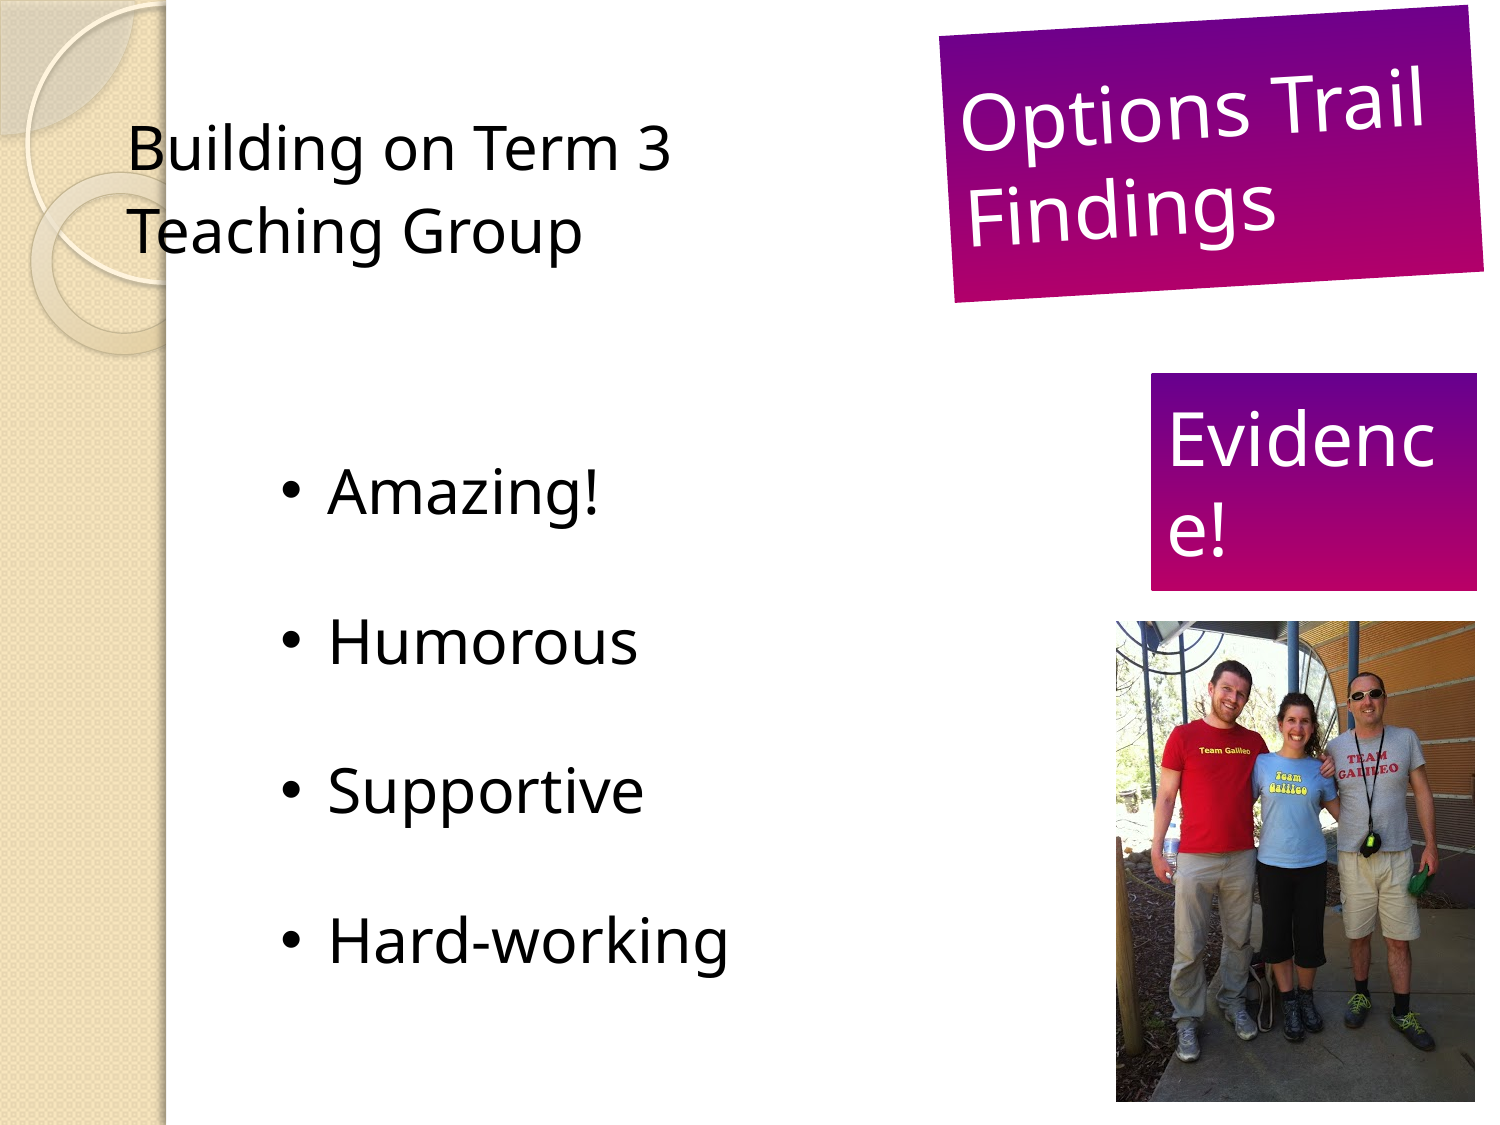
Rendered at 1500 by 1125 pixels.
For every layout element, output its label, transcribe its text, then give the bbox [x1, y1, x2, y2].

picture [1115, 621, 1475, 1102]
text_box Evidence! [1151, 373, 1477, 591]
text_box Options Trail Findings [938, 4, 1484, 303]
text_box Amazing! Humorous Supportive Hard-working [265, 444, 1022, 1074]
list Building on Term 3 Teaching Group [100, 30, 833, 279]
